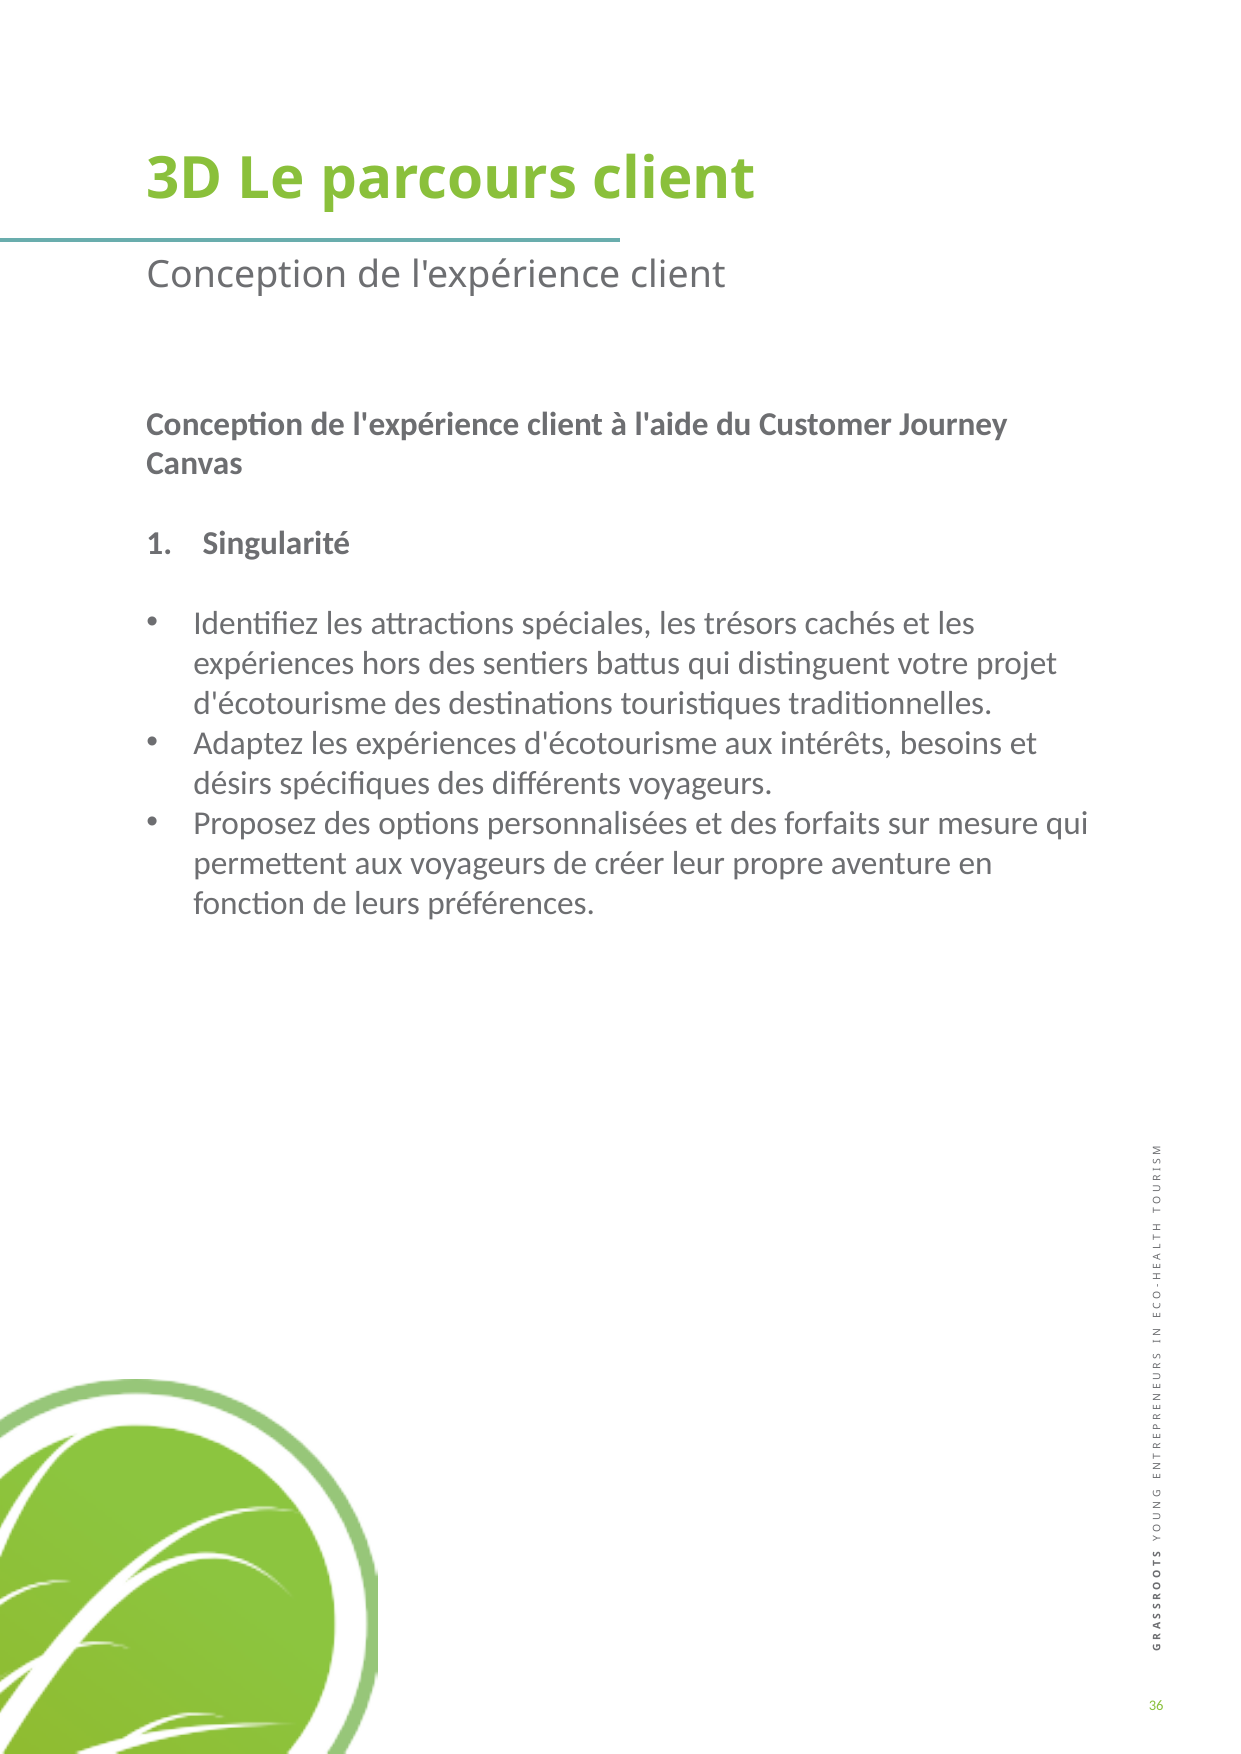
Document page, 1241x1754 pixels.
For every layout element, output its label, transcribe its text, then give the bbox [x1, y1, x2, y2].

list Conception de l'expérience client [131, 242, 1109, 371]
list 3D Le parcours client [131, 132, 1109, 242]
slide_number 36 [1125, 1666, 1187, 1743]
text_box [320, 615, 351, 664]
list Conception de l'expérience client à l'aide du Customer Journey Canvas Singularité Identifiez les attractions spéciales, les trésors cachés et les expériences hors des sentiers battus qui distinguent votre projet d'écotourisme des destinations touristiques traditionnelles. Adaptez les expériences d'écotourisme aux intérêts, besoins et désirs spécifiques des différents voyageurs. Proposez des options personnalisées et des forfaits sur mesure qui permettent aux voyageurs de créer leur propre aventure en fonction de leurs préférences. [131, 394, 1109, 1609]
